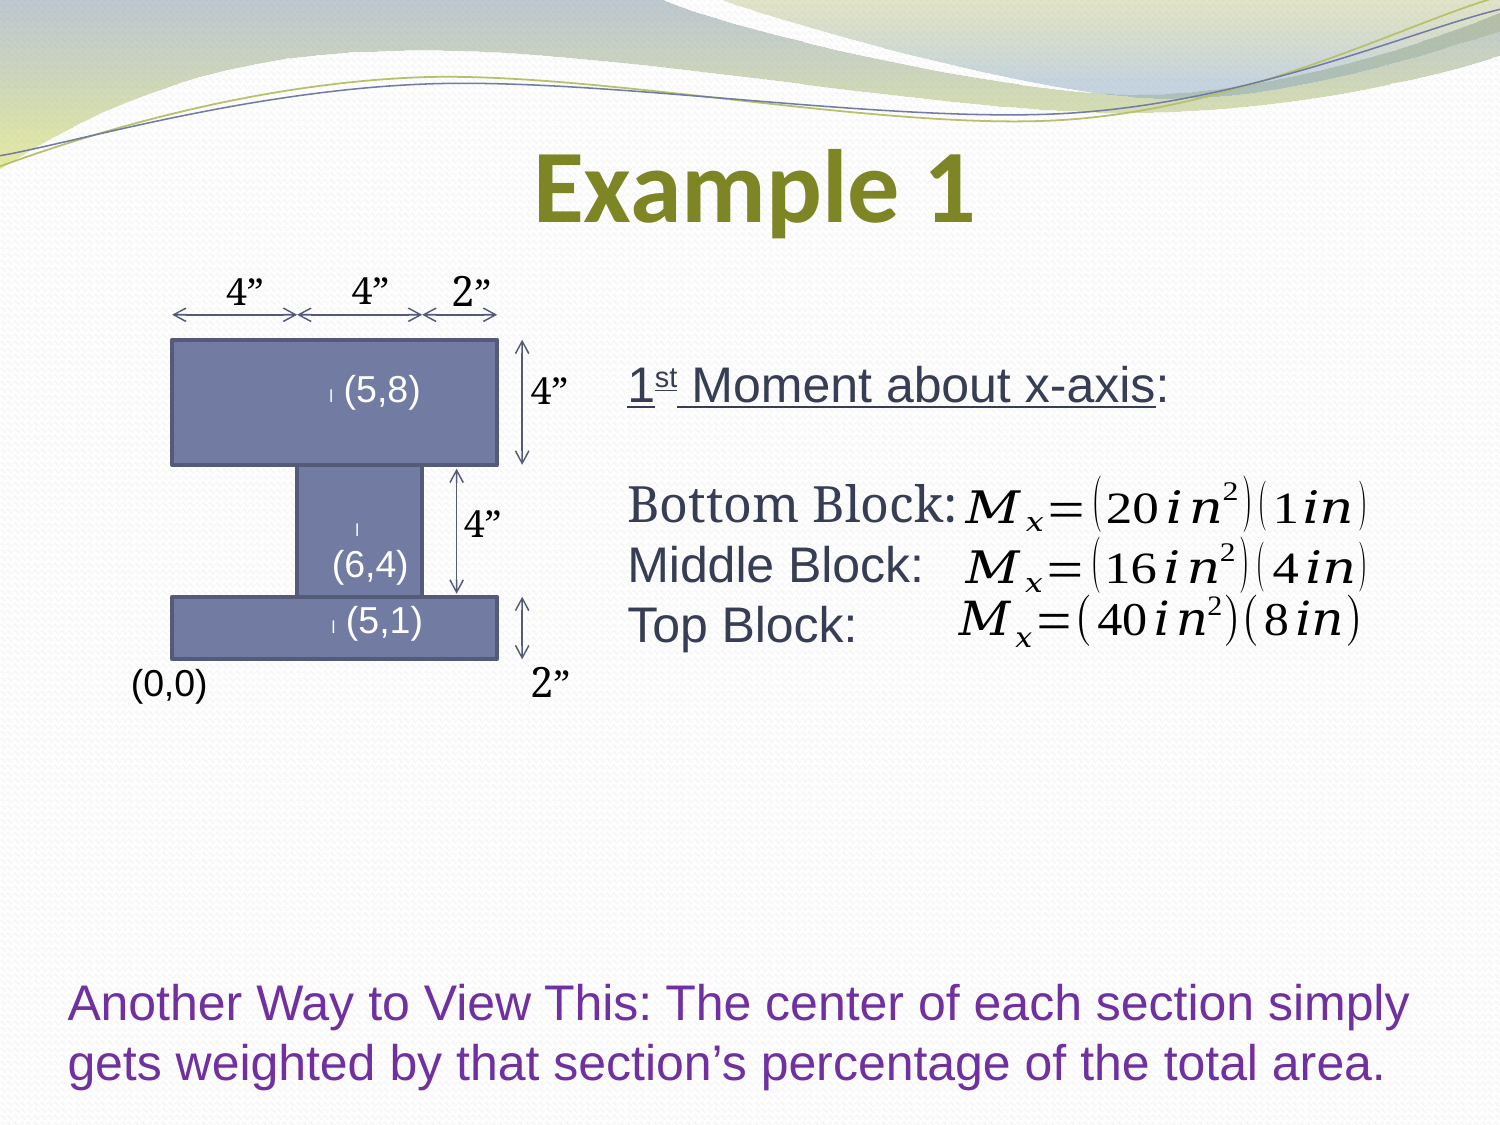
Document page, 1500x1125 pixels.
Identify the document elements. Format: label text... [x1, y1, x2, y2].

text_box Another Way to View This: The center of each section simply gets weighted by that section’s percentage of the total area. [52, 962, 1459, 1098]
title Example 1 [80, 55, 1431, 243]
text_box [115, 256, 592, 713]
text_box 1st Moment about x-axis: Bottom Block: Middle Block: Top Block: [612, 345, 1431, 661]
